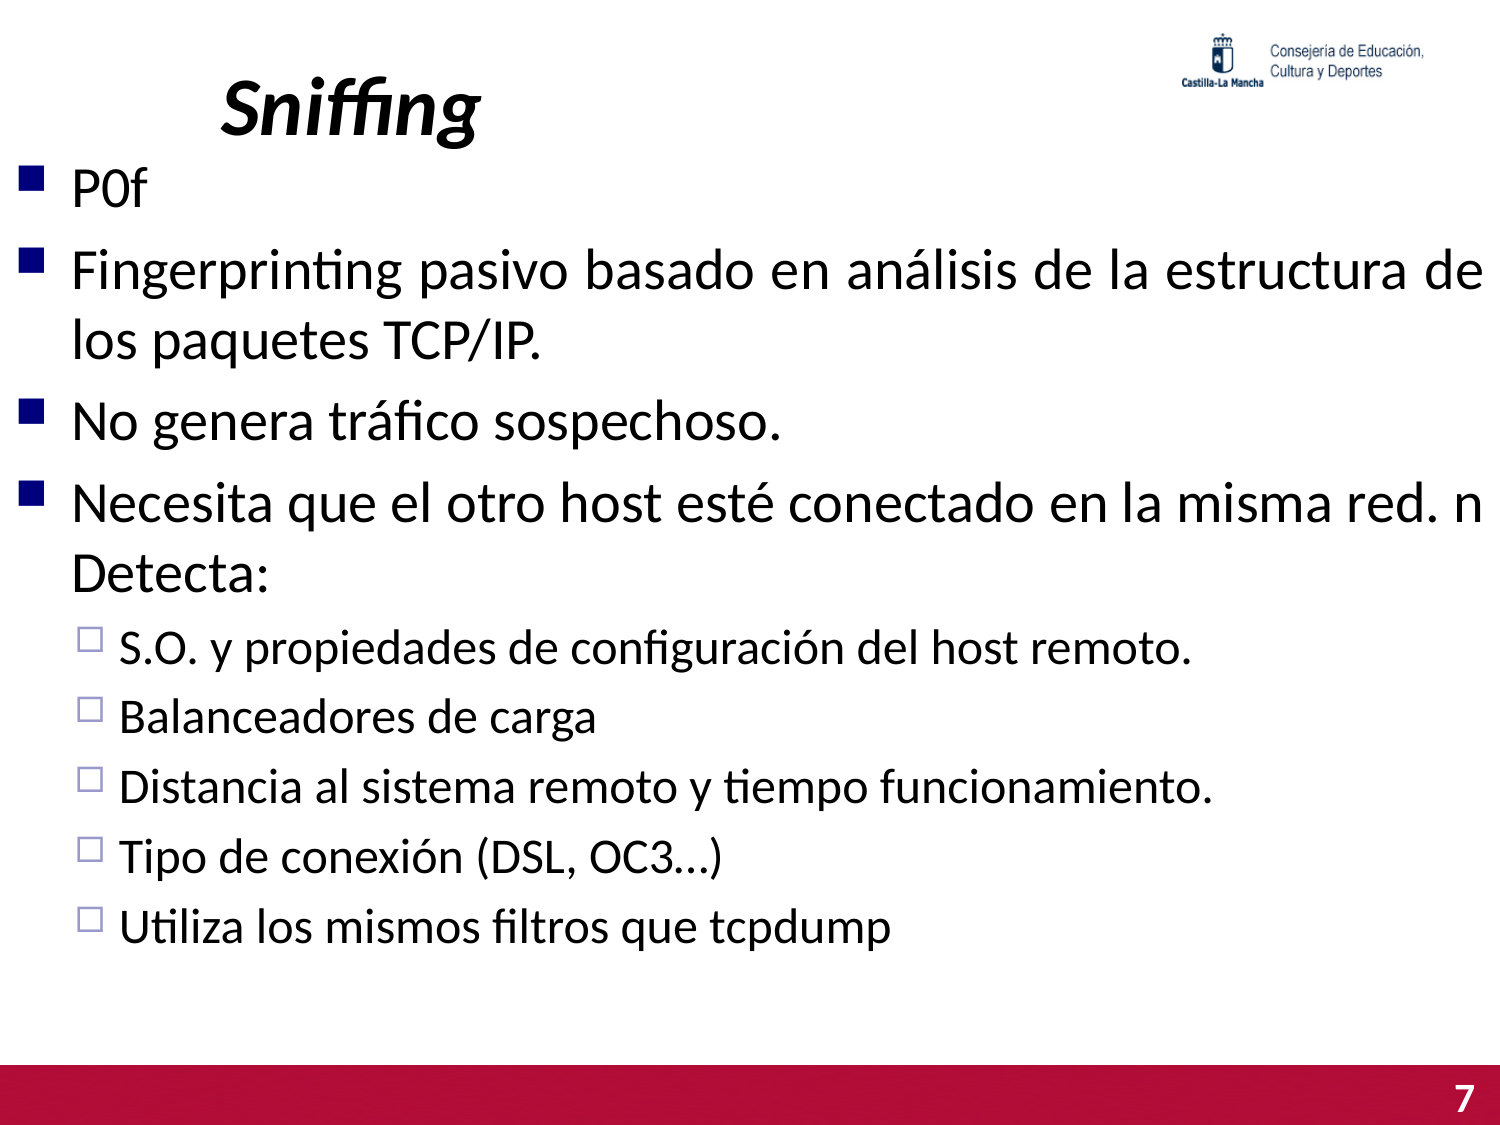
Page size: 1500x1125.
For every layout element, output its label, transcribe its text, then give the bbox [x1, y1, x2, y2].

picture [1181, 33, 1425, 45]
picture [0, 1065, 1500, 1125]
list P0f Fingerprinting pasivo basado en análisis de la estructura de los paquetes TCP/IP. No genera tráfico sospechoso. Necesita que el otro host esté conectado en la misma red. n Detecta: S.O. y propiedades de configuración del host remoto. Balanceadores de carga Distancia al sistema remoto y tiempo funcionamiento. Tipo de conexión (DSL, OC3…) Utiliza los mismos filtros que tcpdump [0, 141, 1500, 1040]
title Sniffing [206, 45, 1500, 141]
